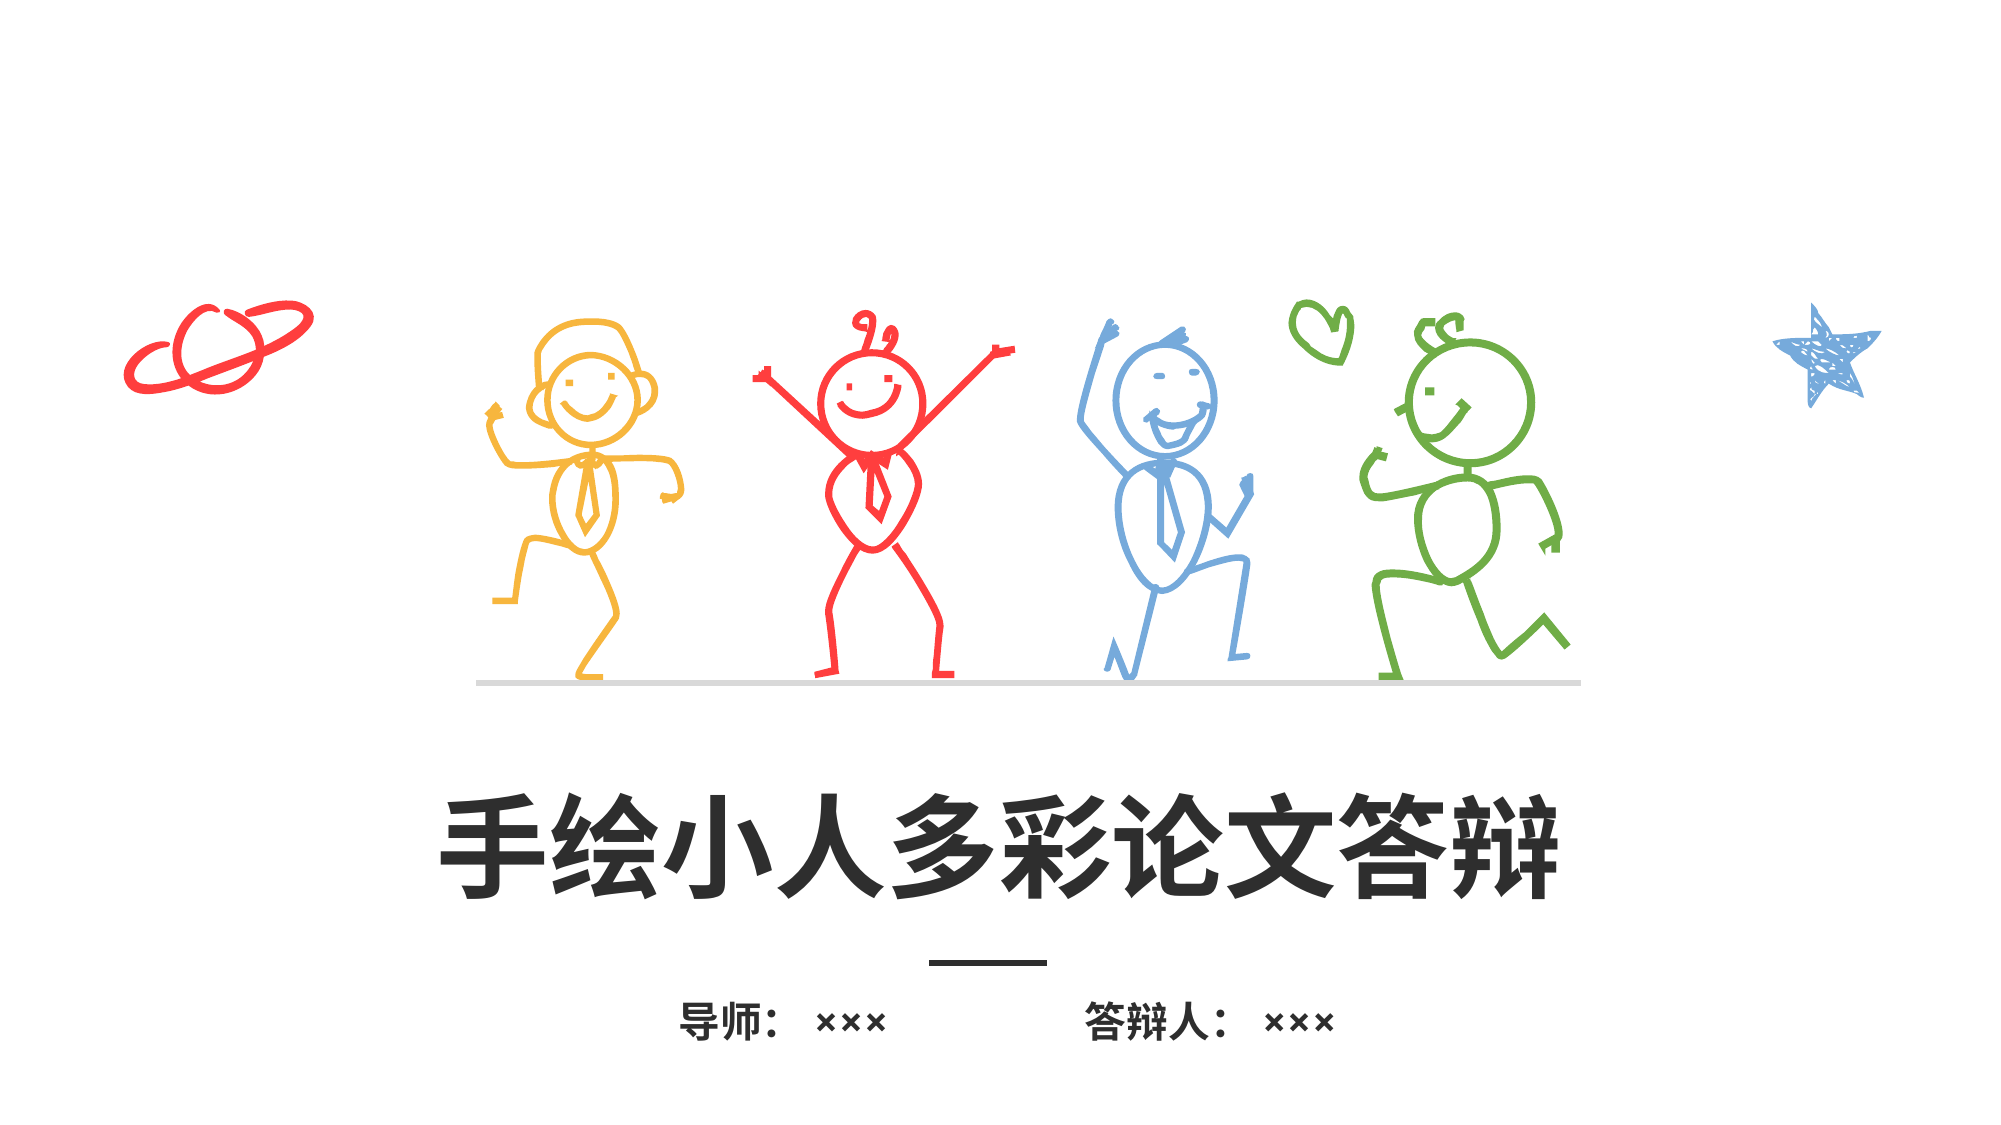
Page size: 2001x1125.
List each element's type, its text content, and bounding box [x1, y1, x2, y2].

text_box [123, 300, 314, 395]
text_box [1359, 312, 1571, 681]
text_box [1288, 299, 1355, 366]
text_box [484, 318, 685, 681]
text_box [1076, 318, 1255, 682]
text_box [752, 309, 1016, 679]
text_box 导师：××× [663, 988, 904, 1054]
text_box [1772, 302, 1882, 409]
text_box 手绘小人多彩论文答辩 [421, 769, 1577, 920]
text_box 答辩人：××× [1069, 988, 1352, 1054]
